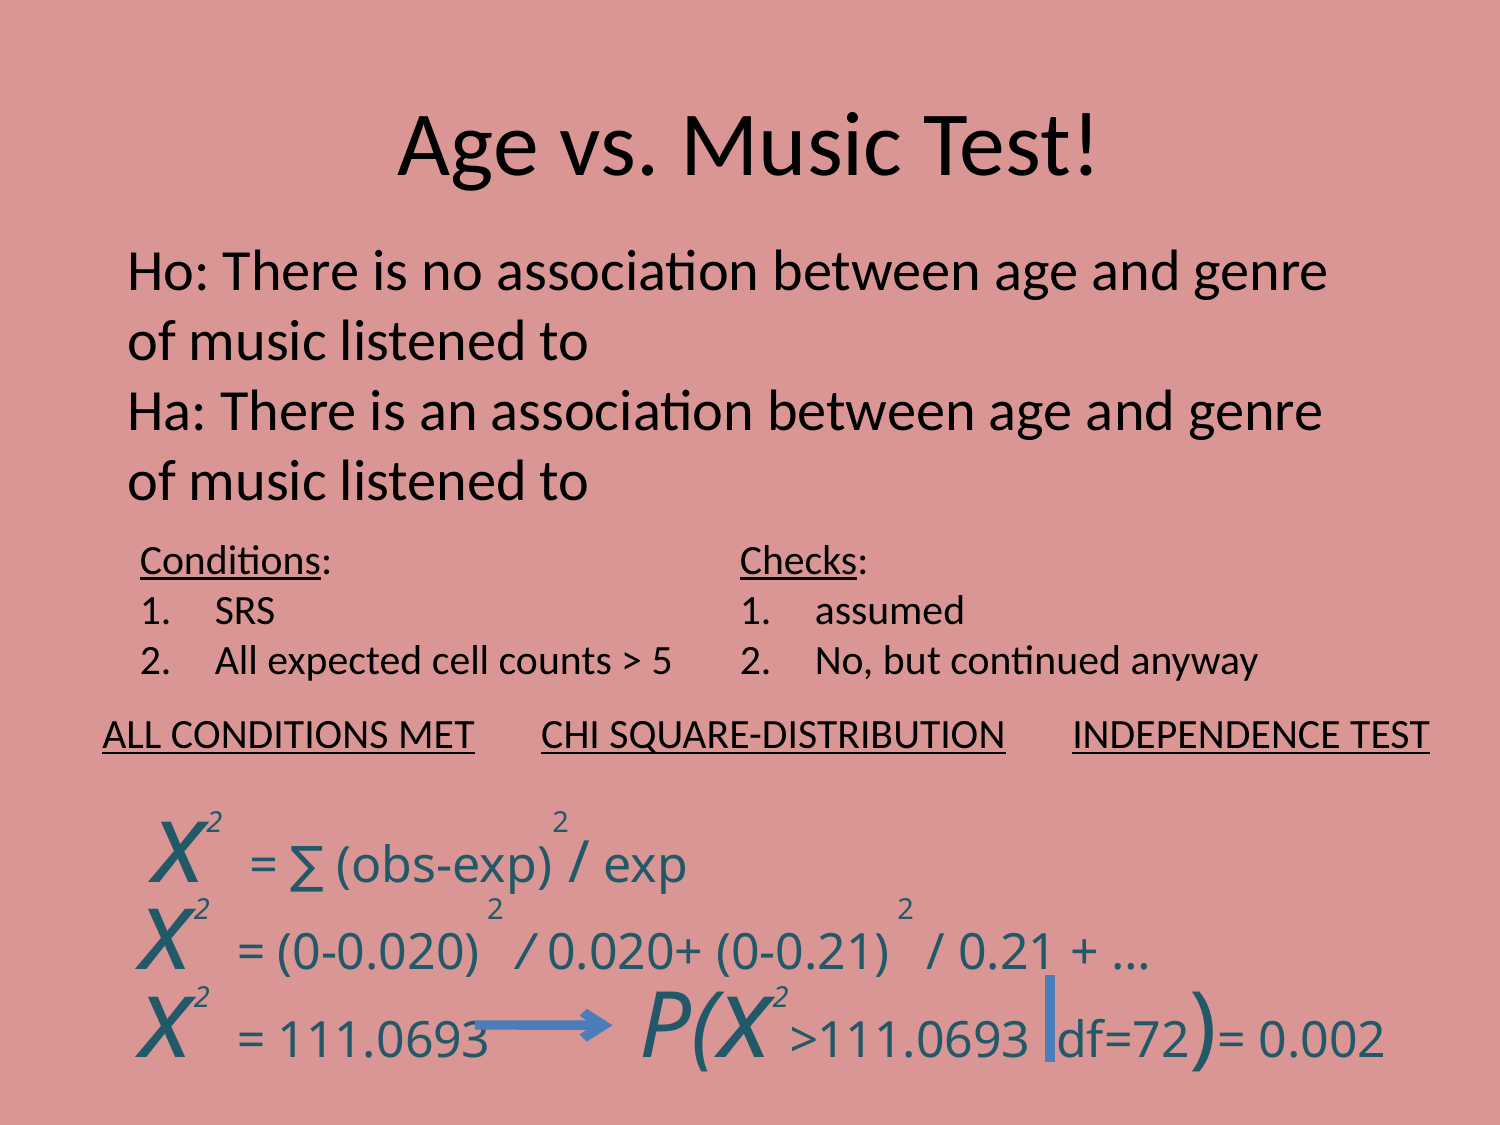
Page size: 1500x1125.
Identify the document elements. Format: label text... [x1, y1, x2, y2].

text_box x2 = ∑ (obs-exp)2/ exp [137, 765, 900, 849]
text_box x2 = (0-0.020) 2 / 0.020+ (0-0.21) 2 / 0.21 + … [124, 849, 1175, 937]
text_box Ho: There is no association between age and genre of music listened to Ha: There is an association between age and genre of music listened to [112, 224, 1400, 520]
text_box ALL CONDITIONS MET CHI SQUARE-DISTRIBUTION INDEPENDENCE TEST [87, 699, 1450, 765]
text_box Conditions: SRS All expected cell counts > 5 [124, 525, 713, 690]
title Age vs. Music Test! [75, 45, 1425, 233]
text_box x2 = 111.0693 [124, 937, 624, 1088]
text_box P(x2>111.0693 df=72)= 0.002 [624, 937, 1413, 1088]
text_box Checks: assumed No, but continued anyway [725, 525, 1275, 690]
